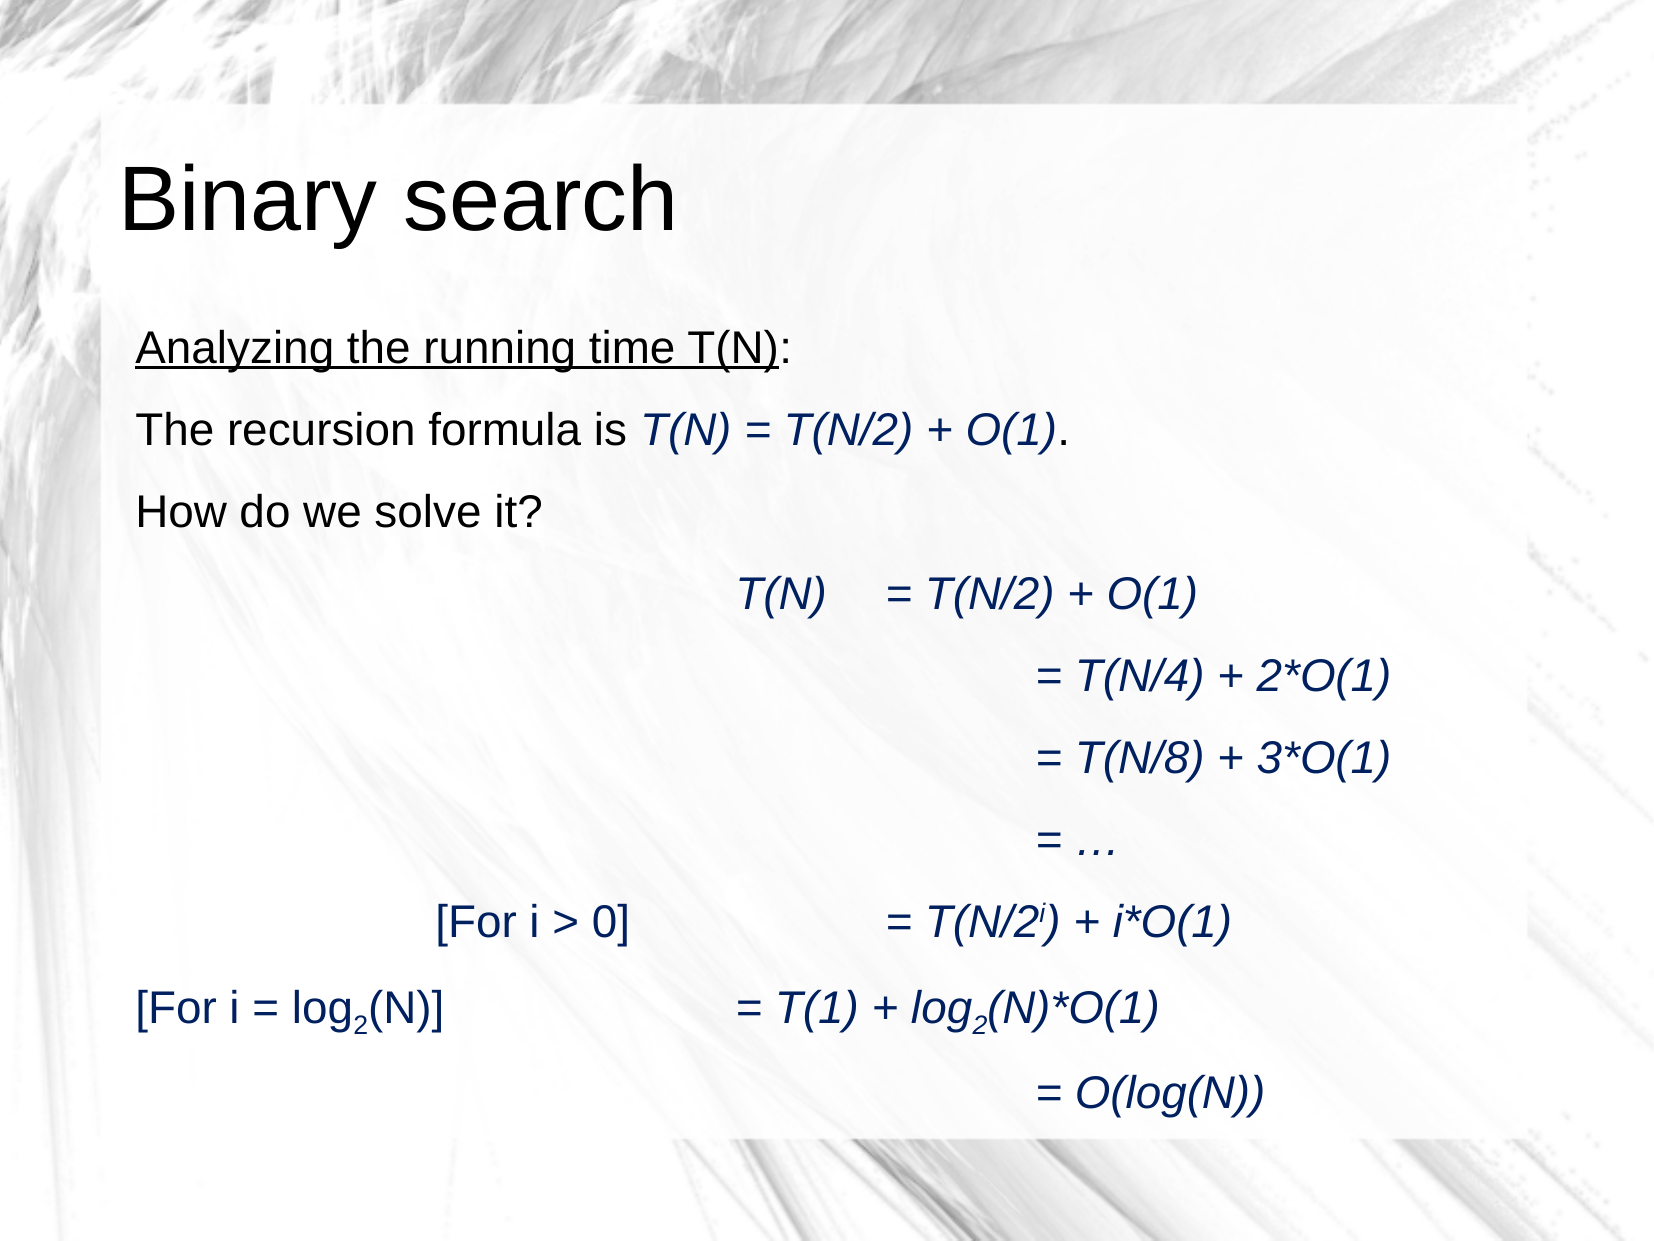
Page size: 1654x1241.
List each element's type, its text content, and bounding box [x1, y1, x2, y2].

title Binary search [118, 112, 1506, 281]
list Analyzing the running time T(N): The recursion formula is T(N) = T(N/2) + O(1). How do we solve it? T(N) = T(N/2) + O(1) = T(N/4) + 2*O(1) = T(N/8) + 3*O(1) = … [For i > 0] = T(N/2i) + i*O(1) [For i = log2(N)] = T(1) + log2(N)*O(1) = O(log(N)) [118, 319, 1571, 1109]
picture [0, 0, 1654, 1241]
